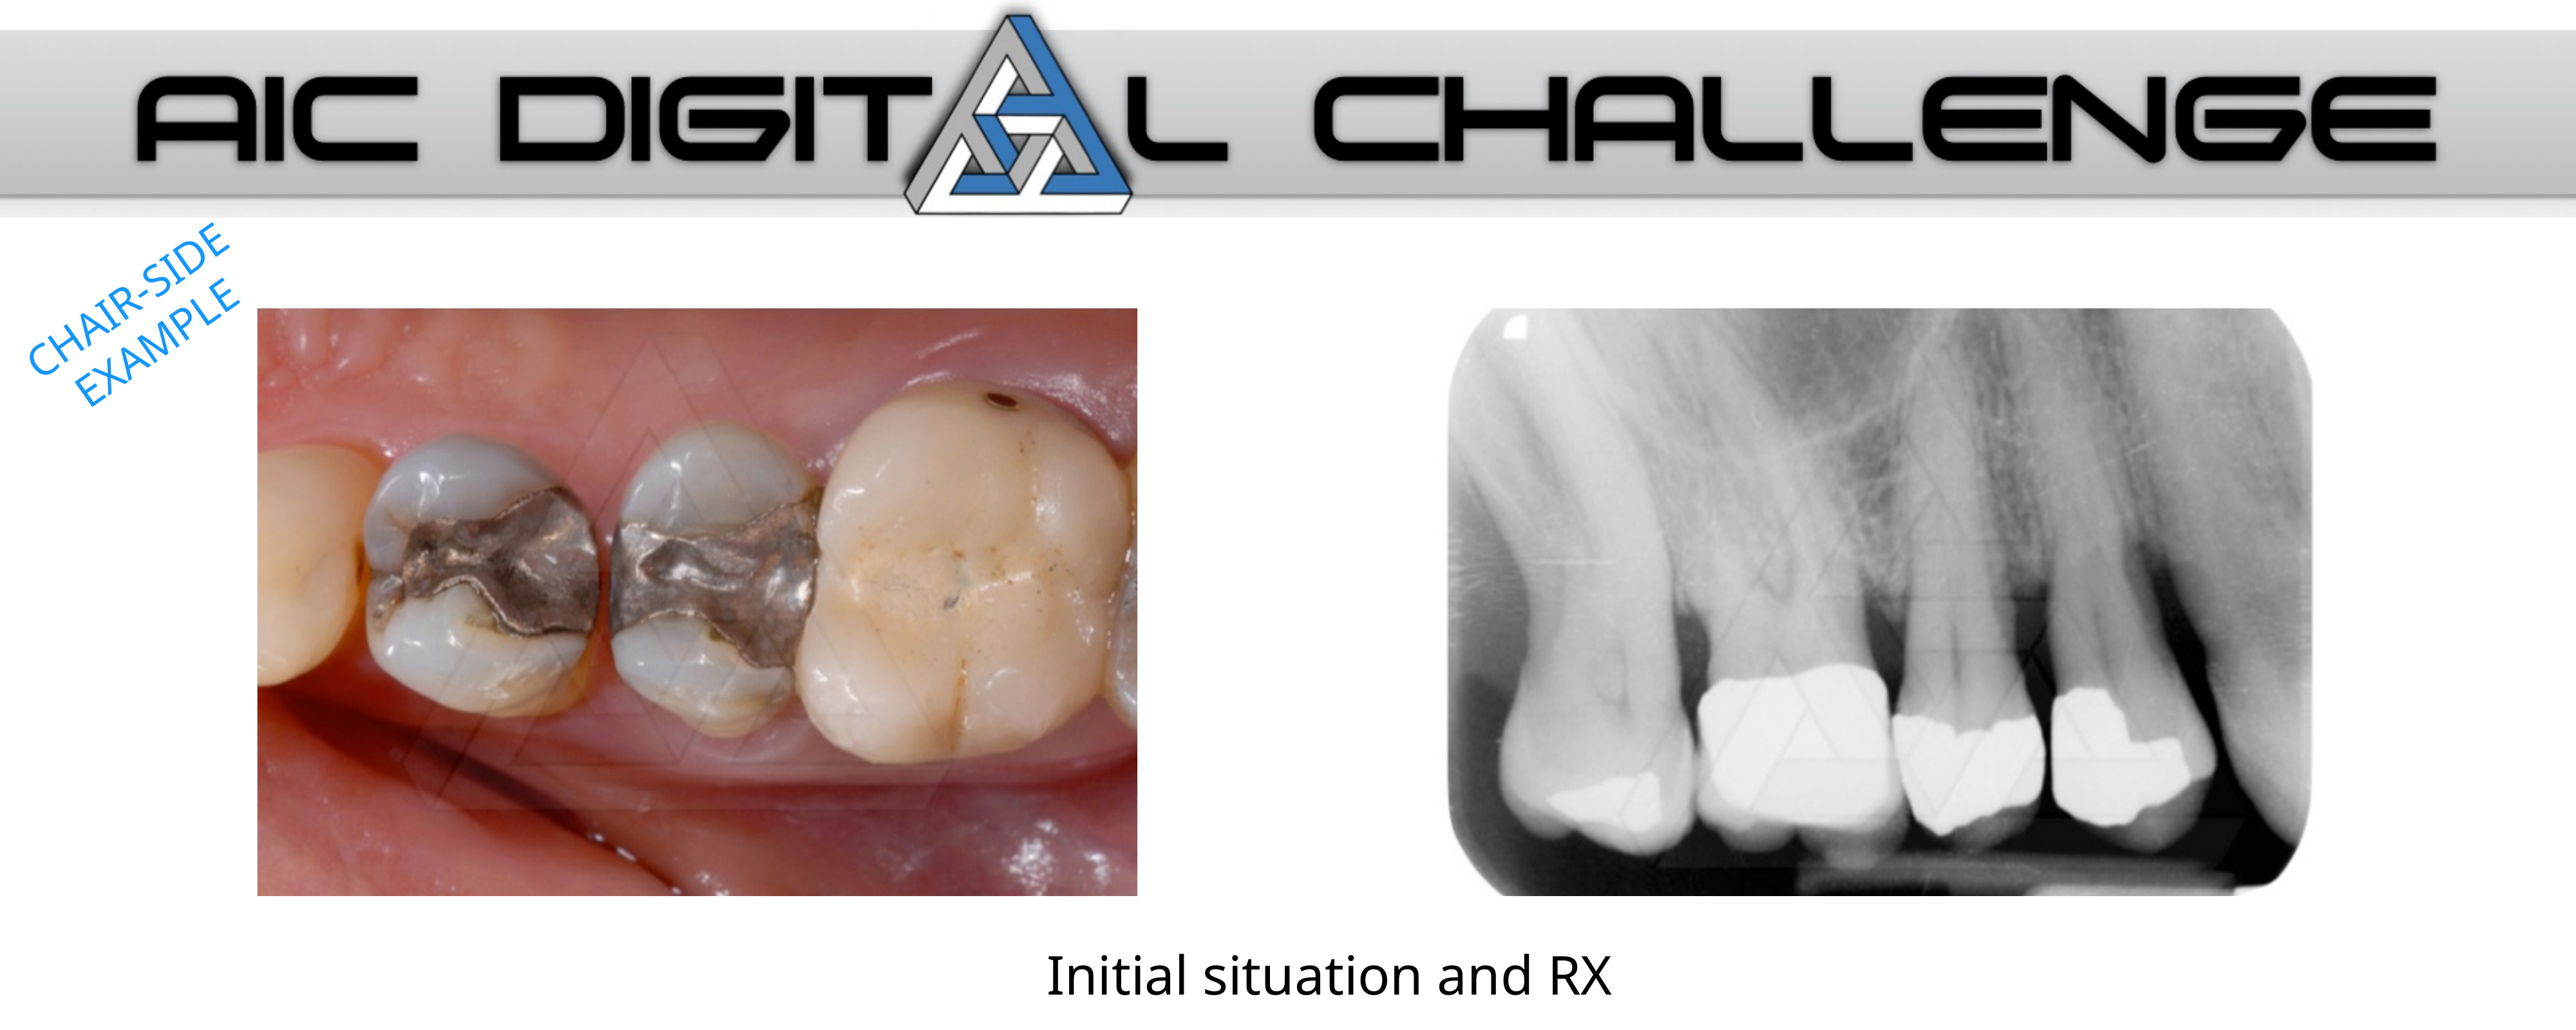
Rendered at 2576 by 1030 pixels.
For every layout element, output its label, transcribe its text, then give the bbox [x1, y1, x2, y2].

picture [257, 308, 1138, 896]
picture [0, 0, 2576, 218]
picture [1438, 308, 2319, 896]
text_box CHAIR-SIDE EXAMPLE [0, 218, 283, 444]
text_box Initial situation and RX [1041, 936, 1618, 1011]
